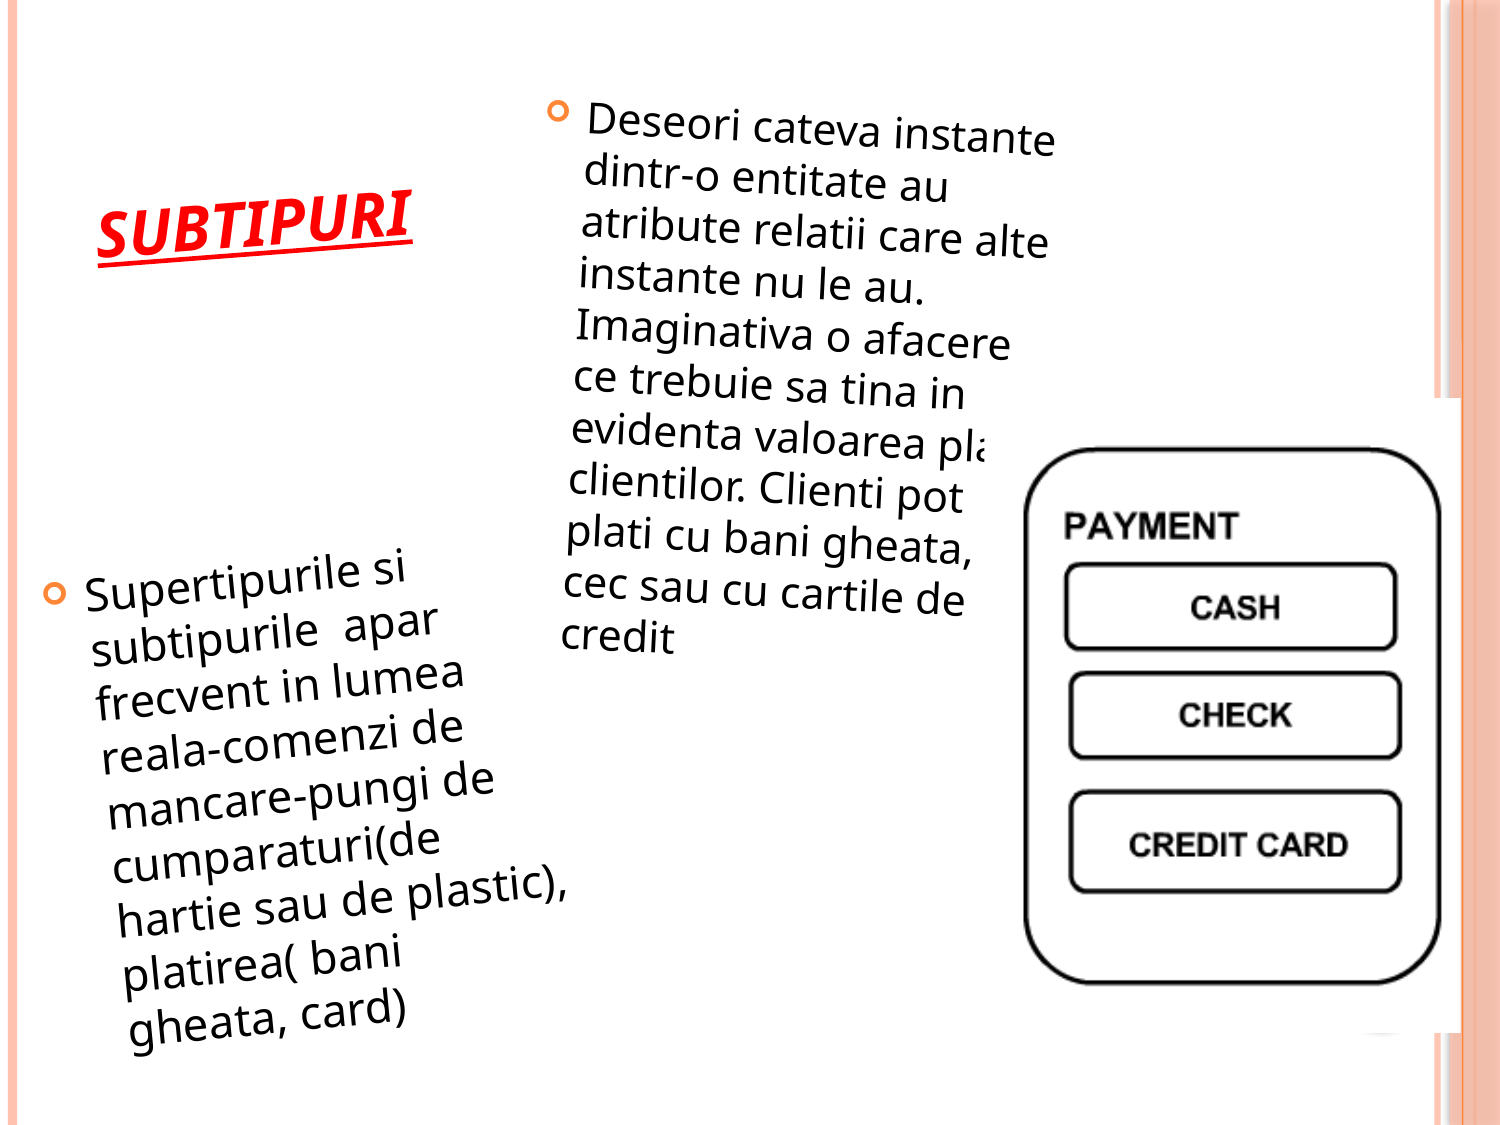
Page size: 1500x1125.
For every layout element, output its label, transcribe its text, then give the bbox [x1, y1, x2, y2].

list Supertipurile si subtipurile apar frecvent in lumea reala-comenzi de mancare-pungi de cumparaturi(de hartie sau de plastic), platirea( bani gheata, card) [23, 518, 598, 1079]
picture [983, 397, 1462, 1034]
title Subtipuri [69, 0, 1306, 280]
list Deseori cateva instante dintr-o entitate au atribute relatii care alte instante nu le au. Imaginativa o afacere ce trebuie sa tina in evidenta valoarea platii clientilor. Clienti pot plati cu bani gheata, cu cec sau cu cartile de credit [500, 80, 1084, 725]
